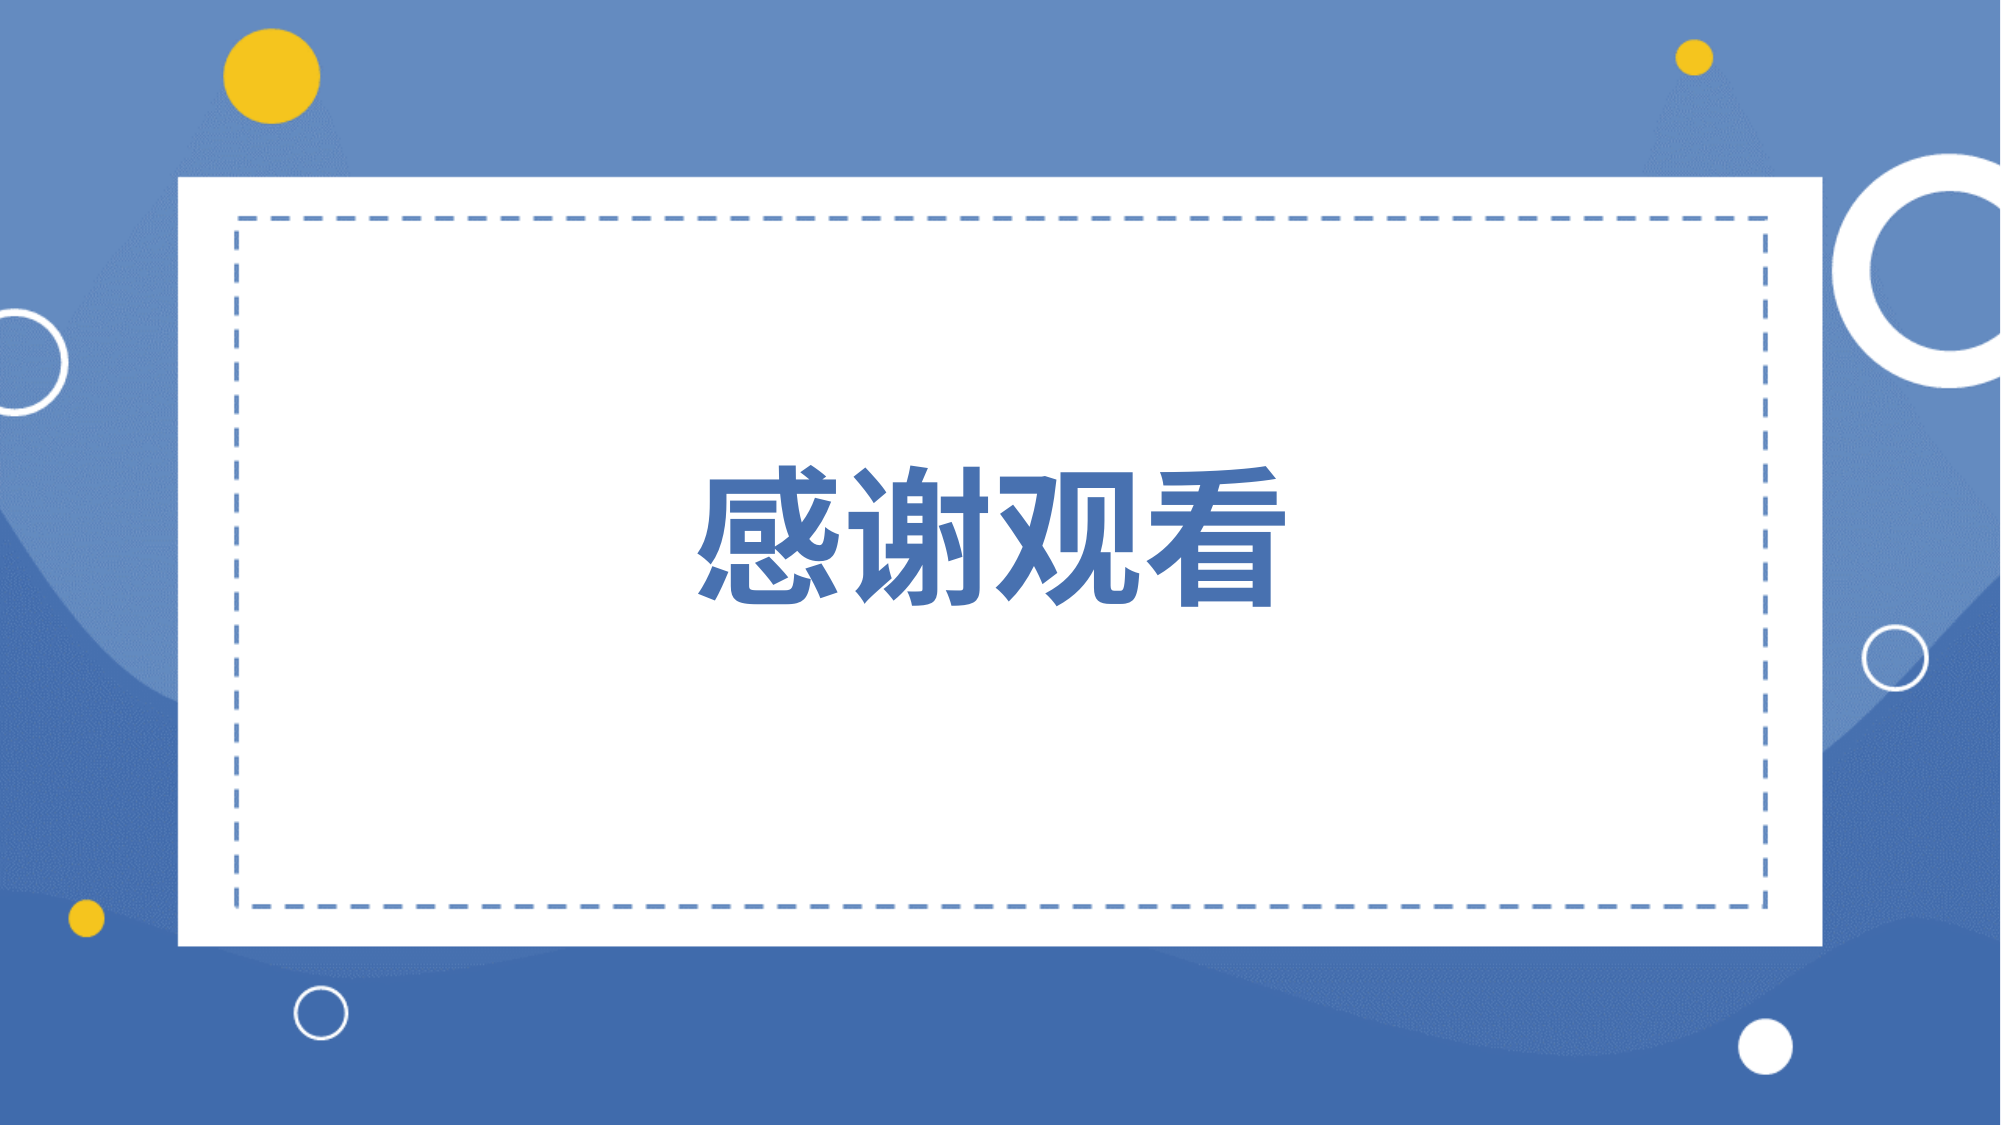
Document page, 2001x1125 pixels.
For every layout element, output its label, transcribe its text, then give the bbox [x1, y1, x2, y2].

picture [0, 0, 2001, 1125]
text_box 感谢观看 [480, 436, 1506, 632]
